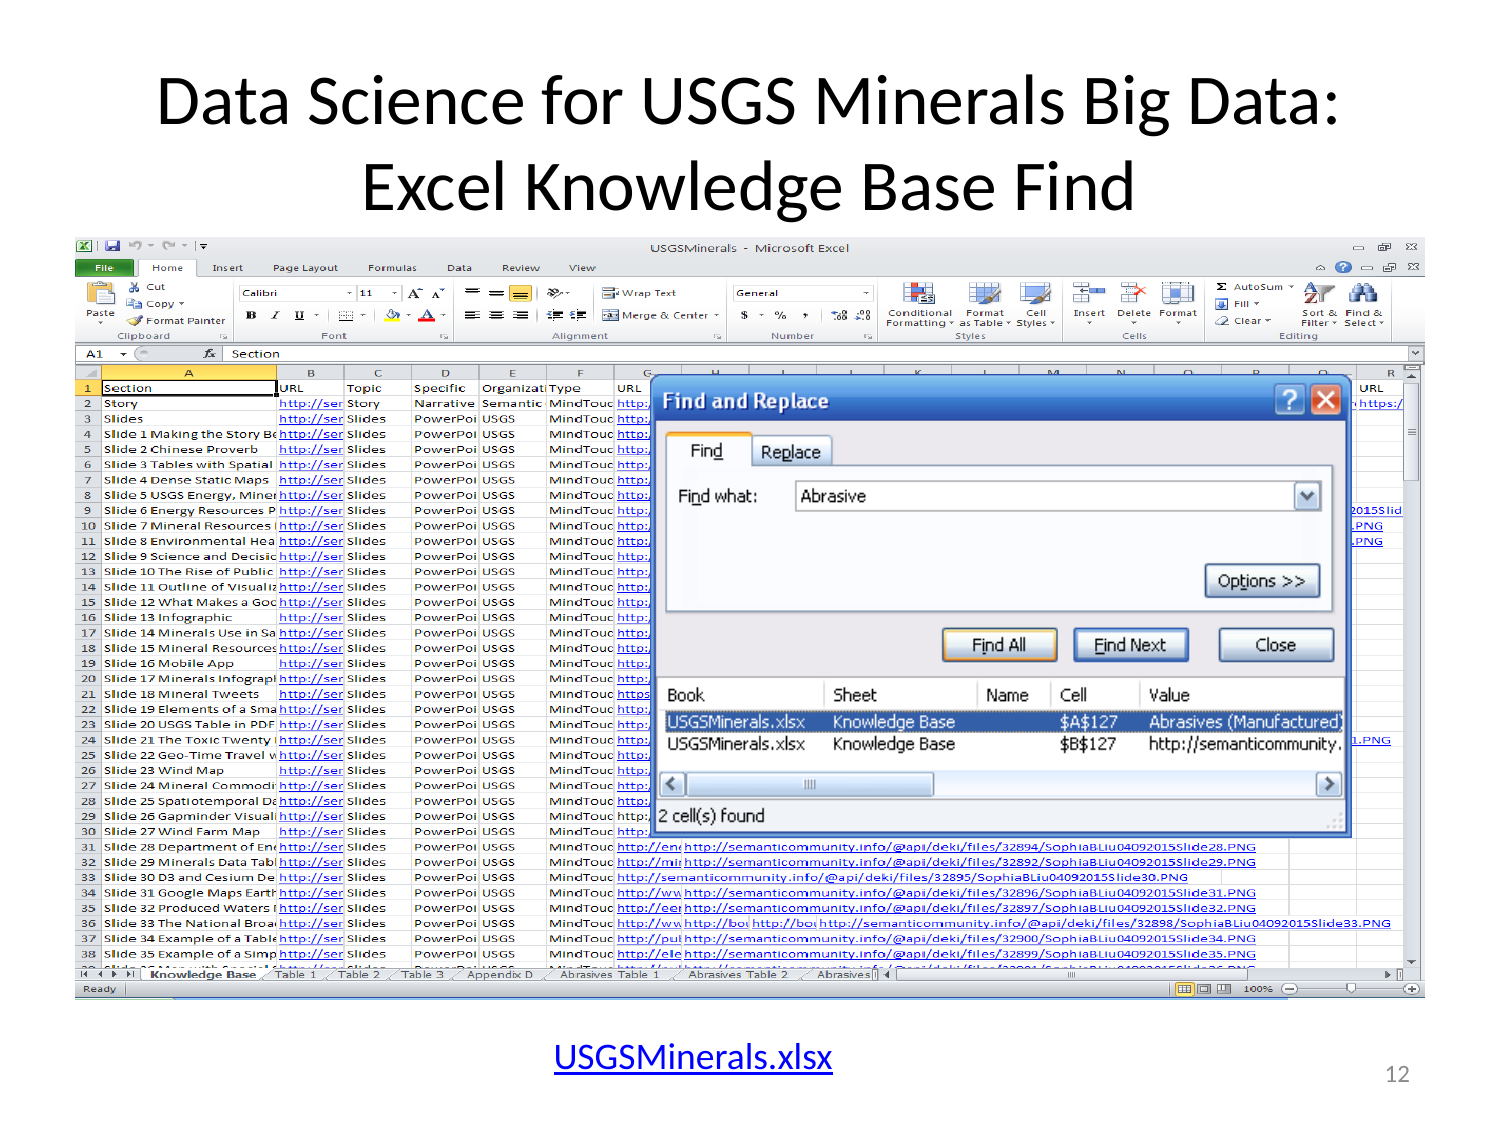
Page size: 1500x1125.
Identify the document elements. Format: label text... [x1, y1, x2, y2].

title Data Science for USGS Minerals Big Data: Excel Knowledge Base Find [75, 45, 1425, 233]
slide_number 12 [1074, 1042, 1425, 1103]
picture [74, 237, 1426, 1001]
text_box USGSMinerals.xlsx [538, 1024, 849, 1085]
